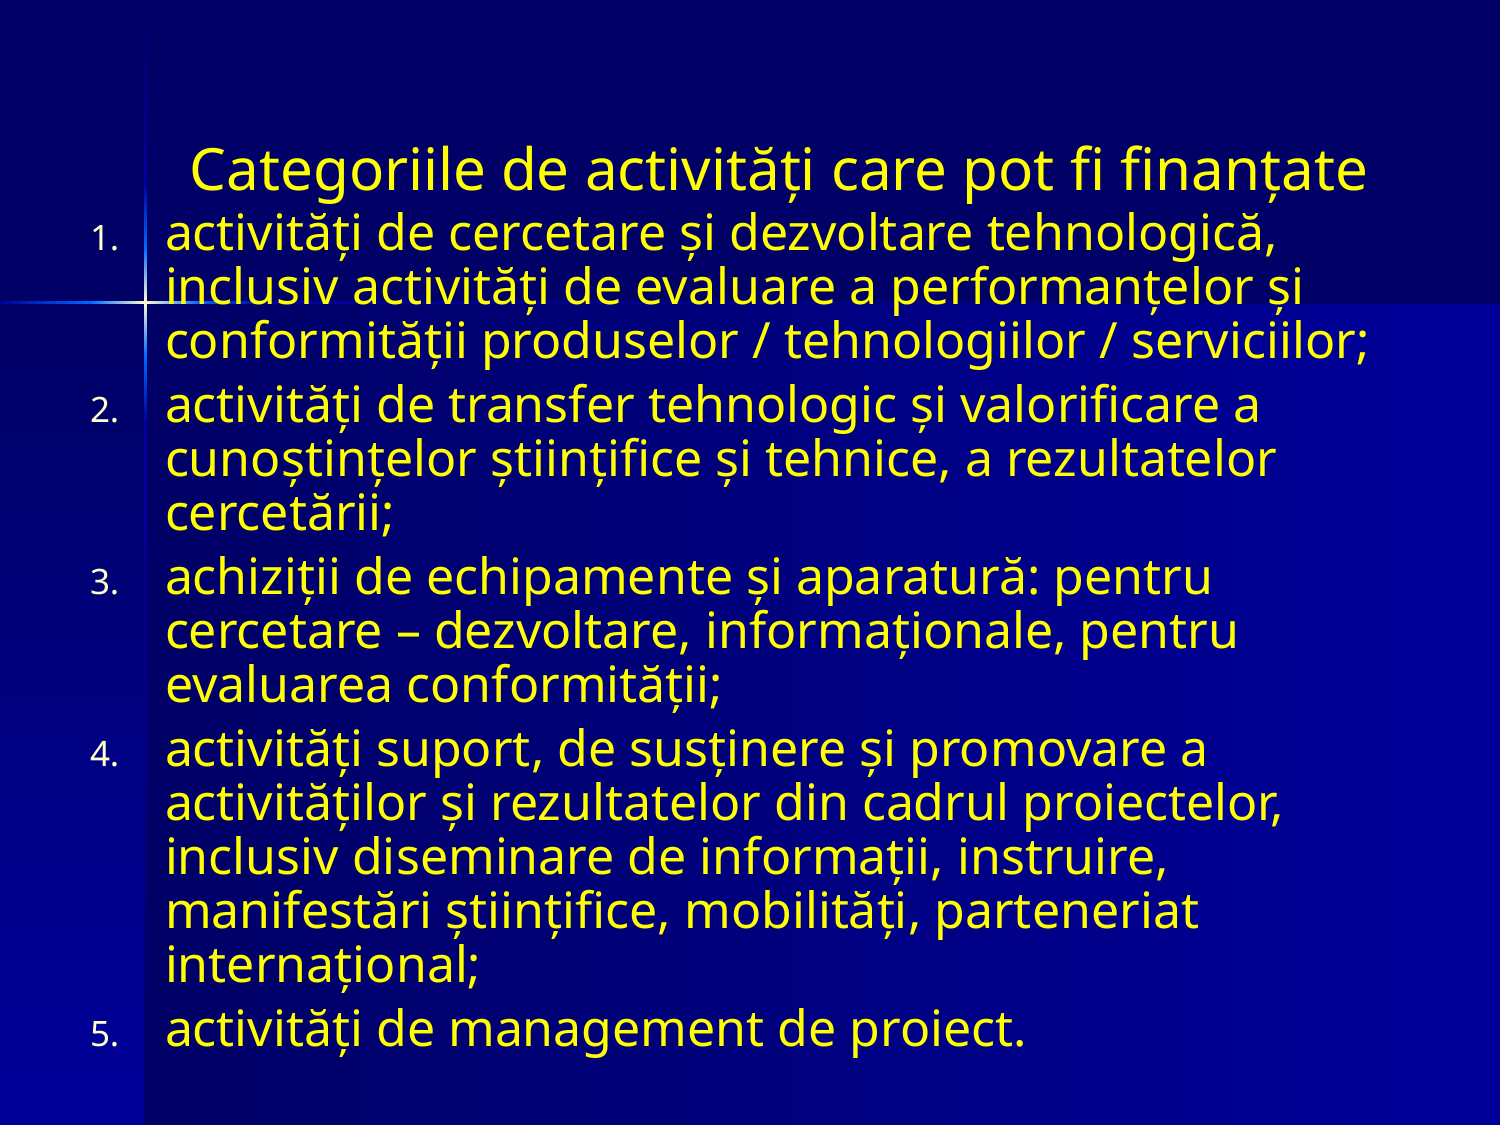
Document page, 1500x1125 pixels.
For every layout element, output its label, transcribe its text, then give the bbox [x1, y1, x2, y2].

list activităţi de cercetare şi dezvoltare tehnologică, inclusiv activităţi de evaluare a performanţelor şi conformităţii produselor / tehnologiilor / serviciilor; activităţi de transfer tehnologic şi valorificare a cunoştinţelor ştiinţifice şi tehnice, a rezultatelor cercetării; achiziţii de echipamente şi aparatură: pentru cercetare – dezvoltare, informaţionale, pentru evaluarea conformităţii; activităţi suport, de susţinere şi promovare a activităţilor şi rezultatelor din cadrul proiectelor, inclusiv diseminare de informaţii, instruire, manifestări ştiinţifice, mobilităţi, parteneriat internaţional; activităţi de management de proiect. [74, 199, 1426, 1038]
title Categoriile de activităţi care pot fi finanţate [174, 49, 1413, 199]
